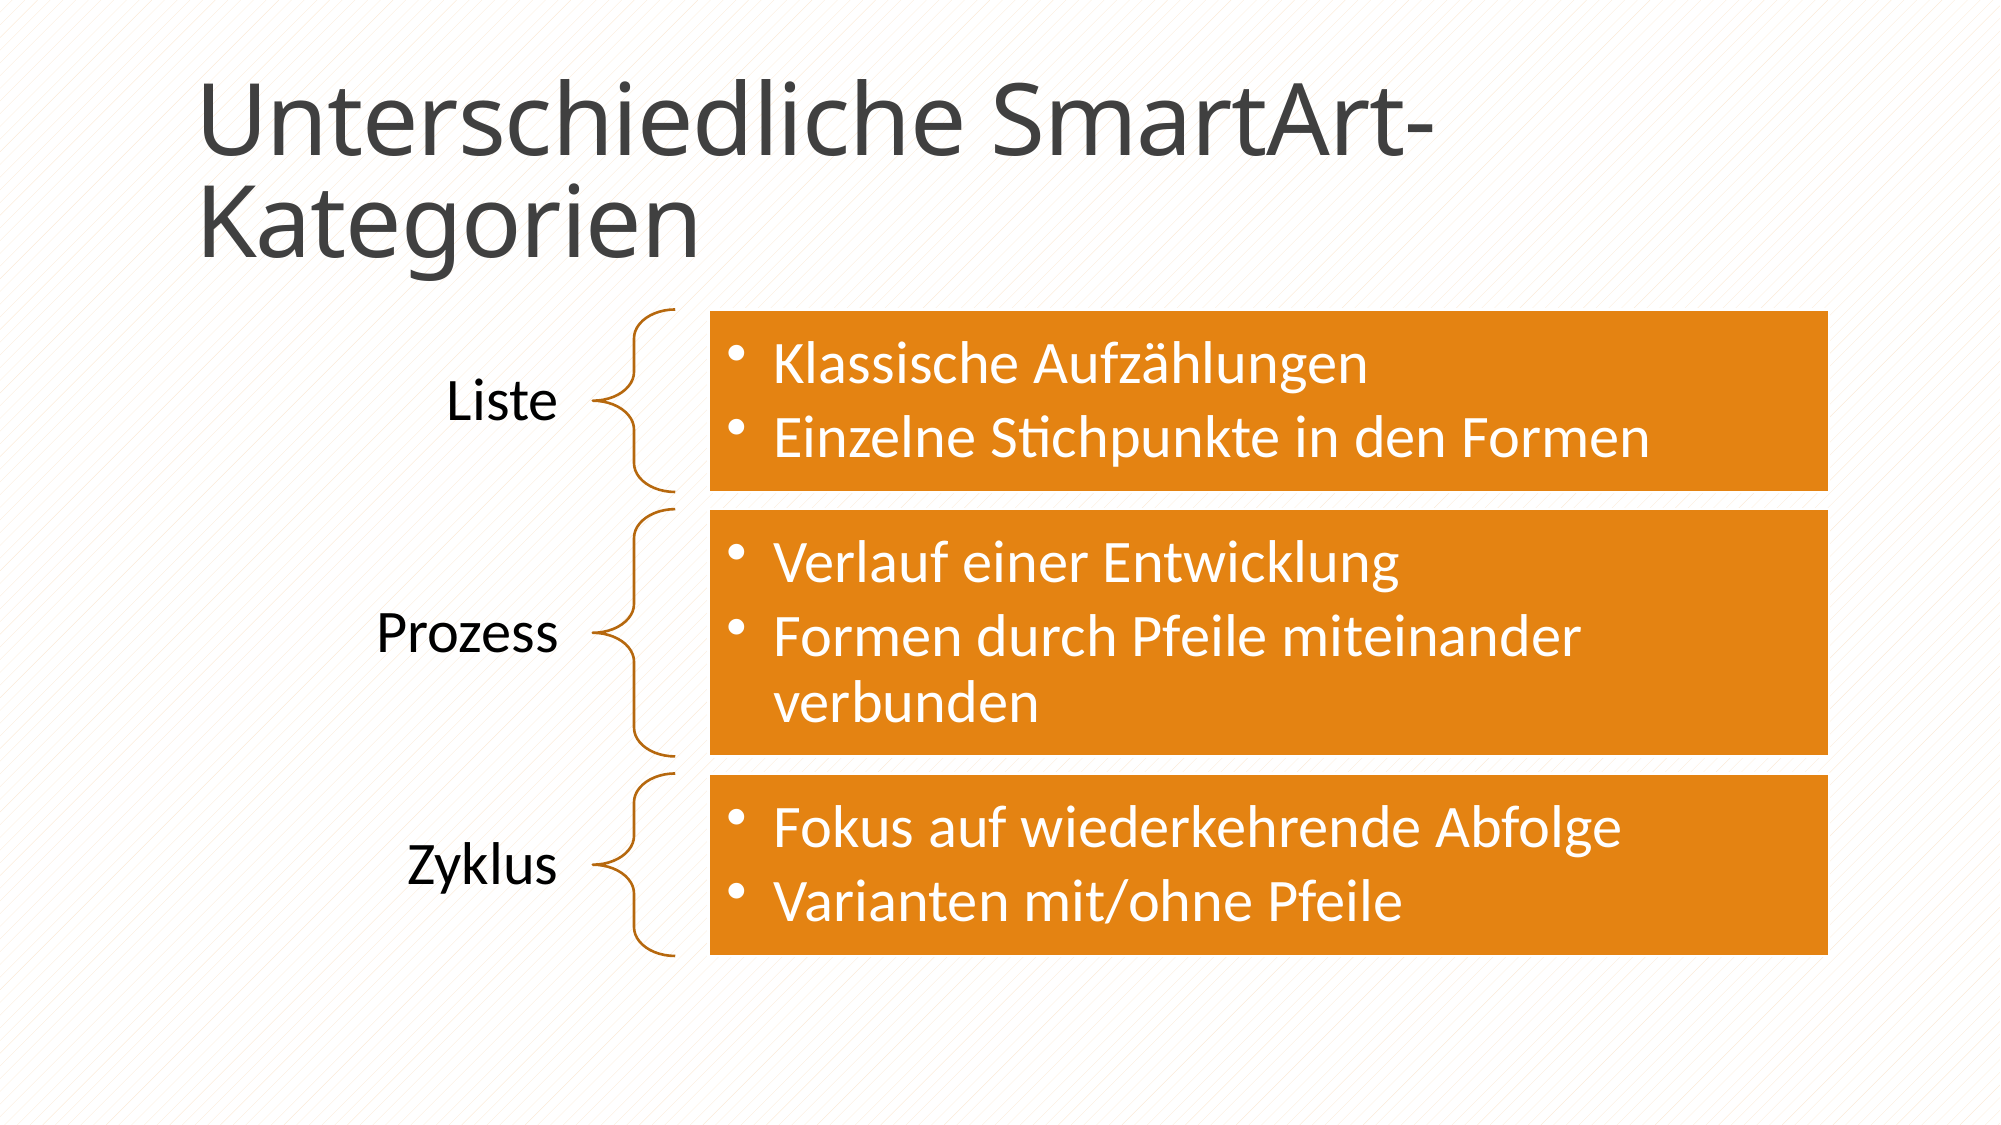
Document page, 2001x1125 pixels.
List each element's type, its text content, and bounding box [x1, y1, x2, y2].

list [179, 302, 1831, 964]
title Unterschiedliche SmartArt-Kategorien [180, 47, 1830, 285]
